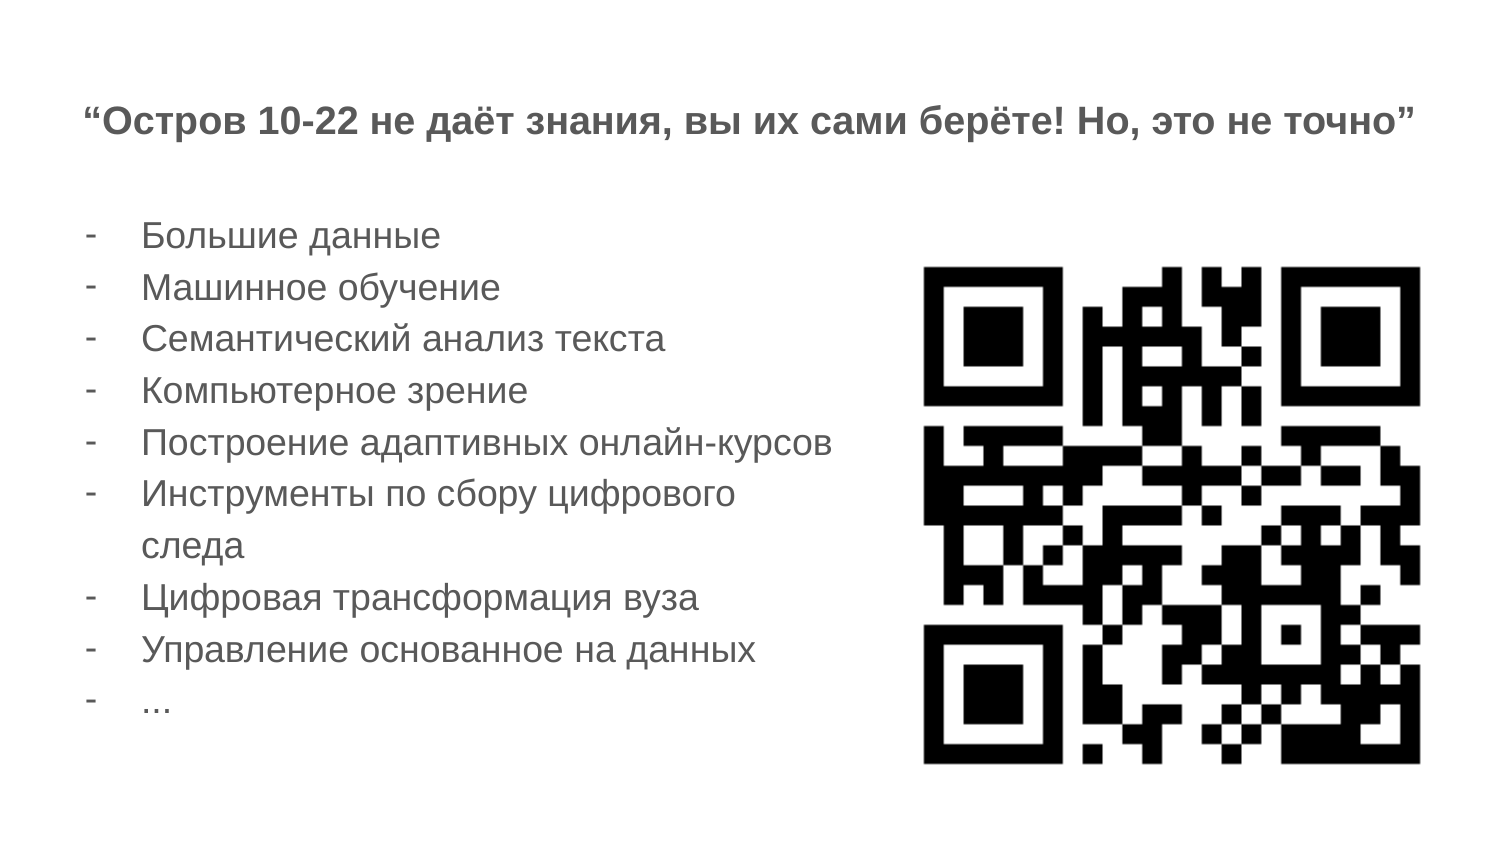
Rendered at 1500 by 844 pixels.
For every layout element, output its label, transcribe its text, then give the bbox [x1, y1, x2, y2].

title “Остров 10-22 не даёт знания, вы их сами берёте! Но, это не точно” [51, 72, 1449, 167]
list Большие данные Машинное обучение Семантический анализ текста Компьютерное зрение Построение адаптивных онлайн-курсов Инструменты по сбору цифрового следа Цифровая трансформация вуза Управление основанное на данных ... [51, 189, 842, 750]
picture [844, 188, 1500, 844]
